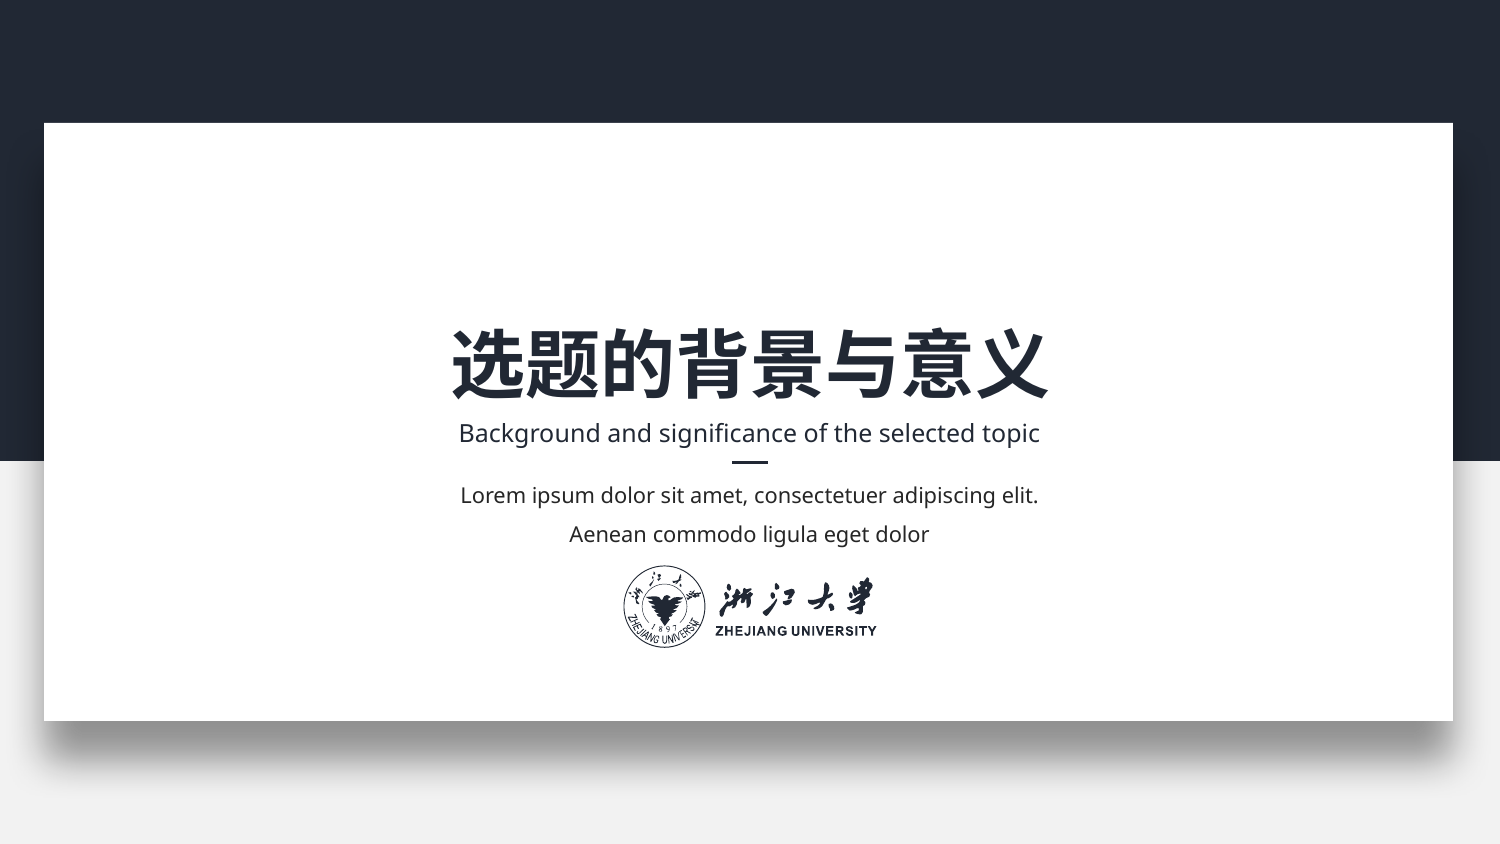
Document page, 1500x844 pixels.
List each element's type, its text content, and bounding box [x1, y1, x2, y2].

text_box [623, 565, 877, 648]
text_box 选题的背景与意义 [435, 309, 1065, 415]
text_box [43, 122, 1454, 722]
text_box Lorem ipsum dolor sit amet, consectetuer adipiscing elit. Aenean commodo ligula eget dolor [431, 461, 1068, 555]
text_box [0, 0, 1500, 462]
text_box Background and significance of the selected topic [443, 410, 1057, 456]
